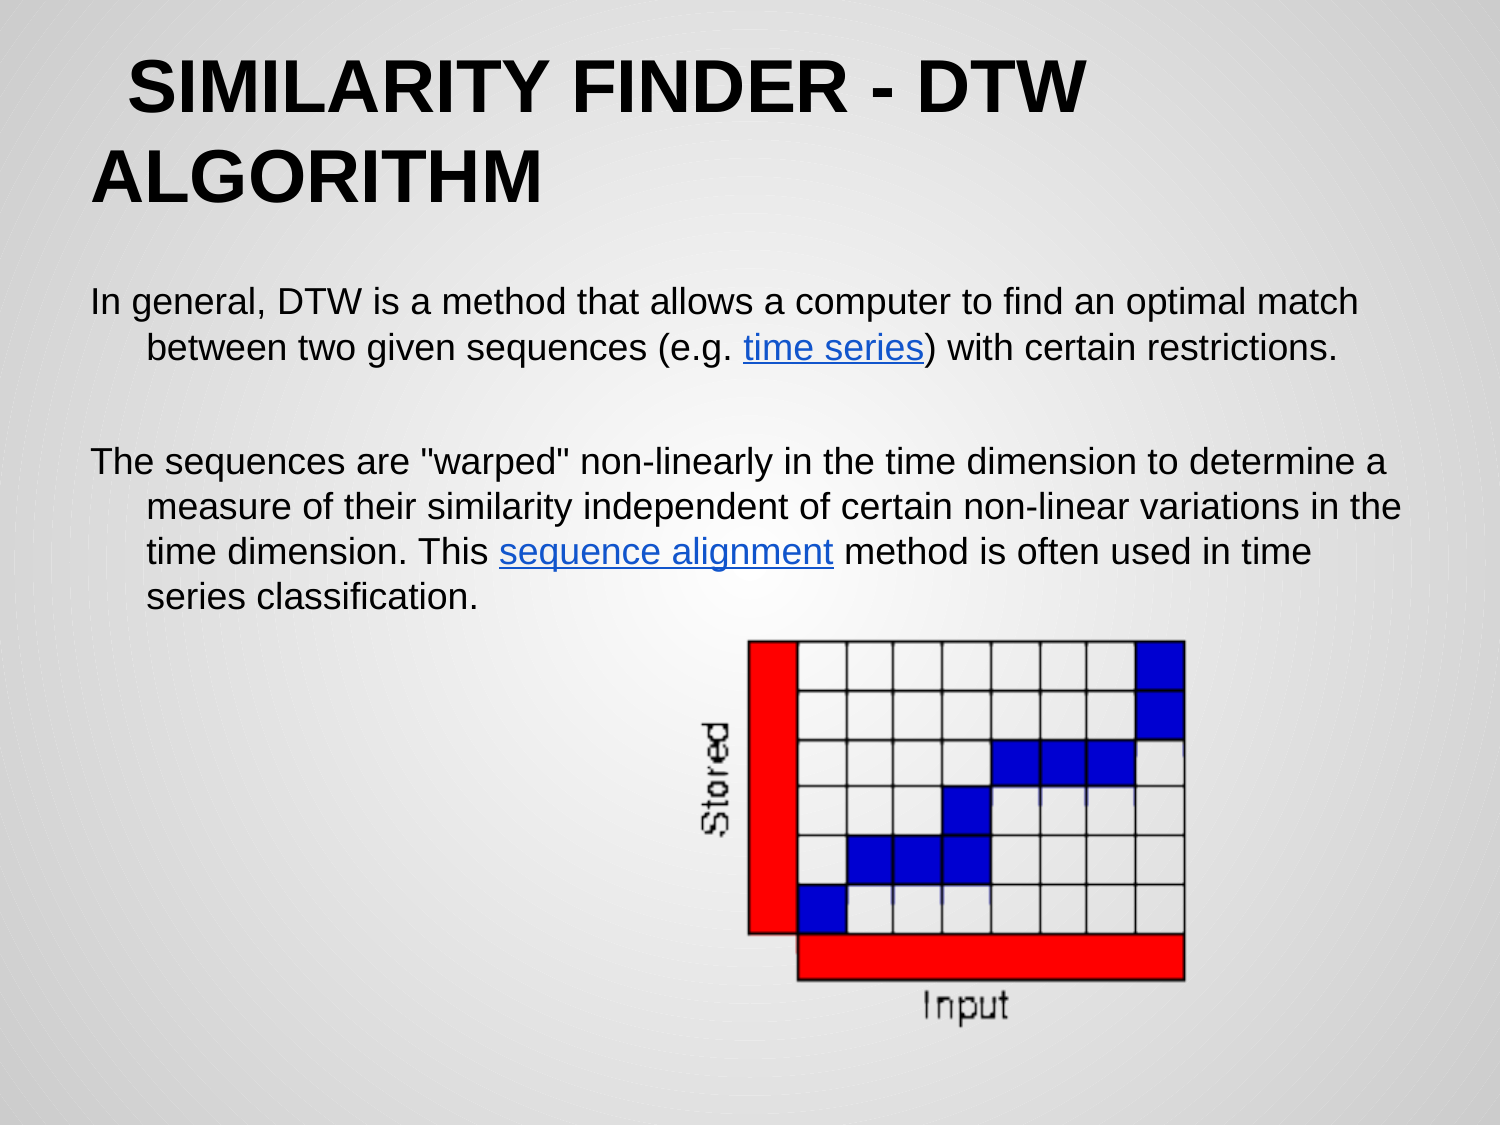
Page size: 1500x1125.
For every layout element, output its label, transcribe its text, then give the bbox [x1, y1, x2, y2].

list In general, DTW is a method that allows a computer to find an optimal match between two given sequences (e.g. time series) with certain restrictions. The sequences are "warped" non-linearly in the time dimension to determine a measure of their similarity independent of certain non-linear variations in the time dimension. This sequence alignment method is often used in time series classification. [75, 262, 1425, 1078]
text_box [656, 610, 1224, 1078]
title SIMILARITY FINDER - DTW ALGORITHM [75, 45, 1425, 233]
